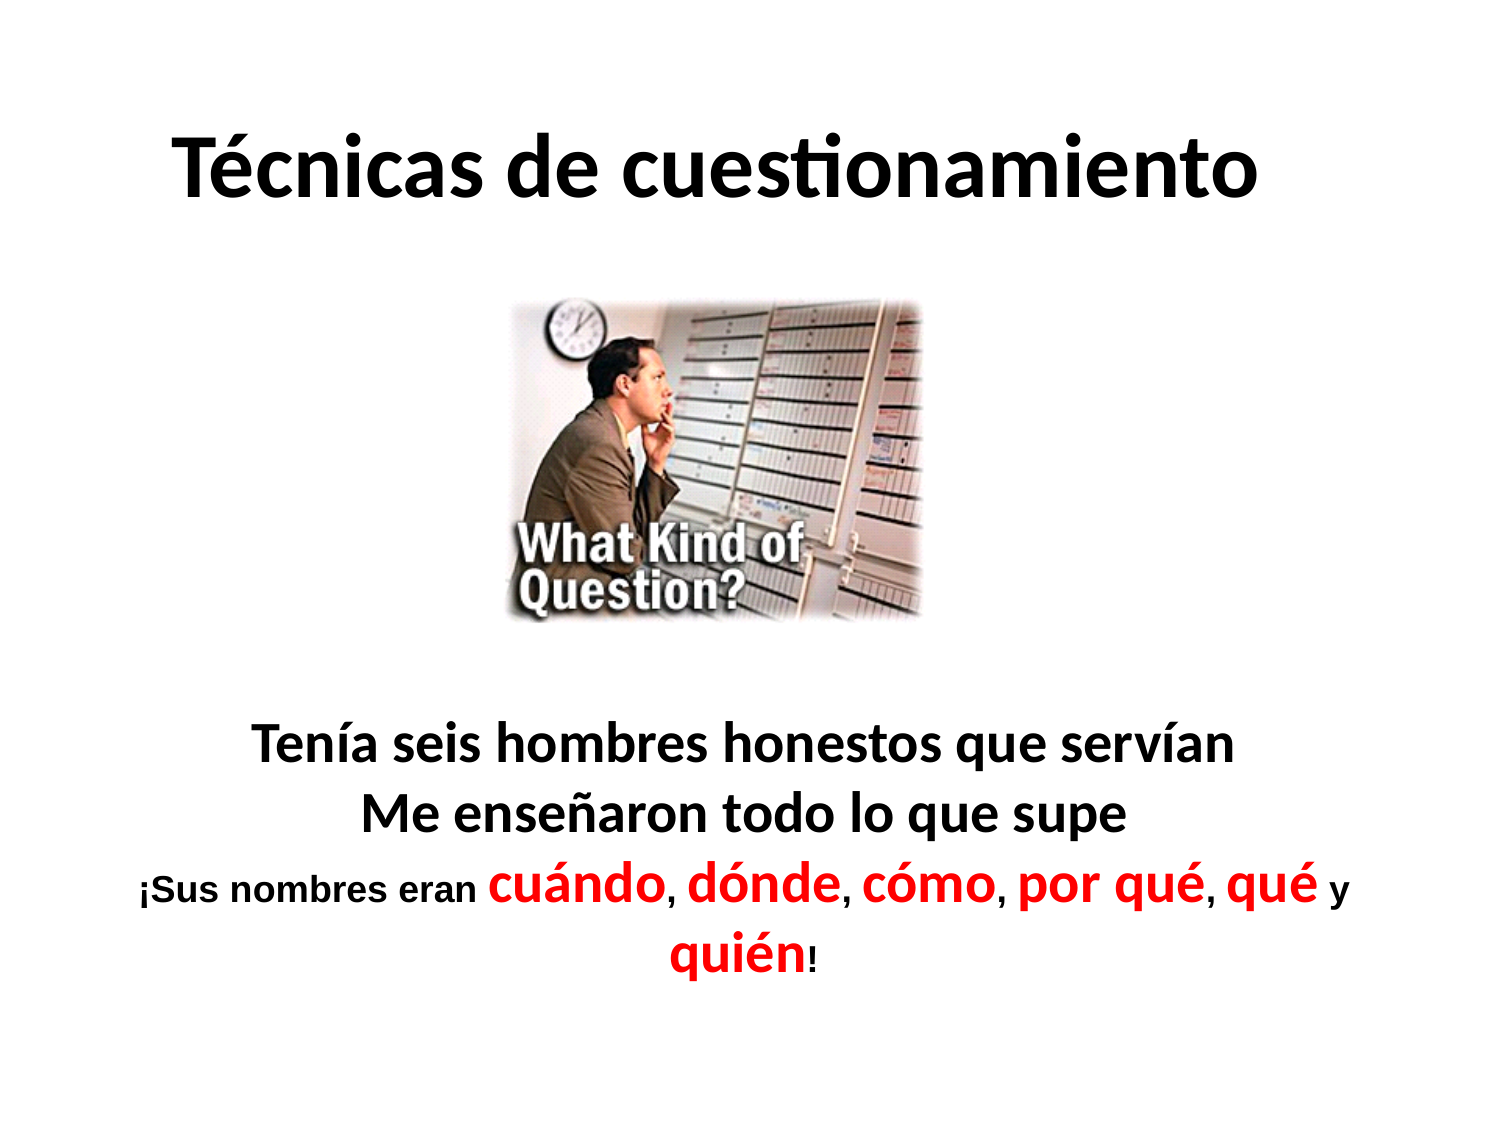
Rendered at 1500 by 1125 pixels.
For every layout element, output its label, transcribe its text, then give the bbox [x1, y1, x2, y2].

picture [489, 290, 948, 644]
title Técnicas de cuestionamiento [41, 66, 1392, 256]
text_box Tenía seis hombres honestos que servían Me enseñaron todo lo que supe ¡Sus nombres eran cuándo, dónde, cómo, por qué, qué y quién! [76, 704, 1412, 1035]
